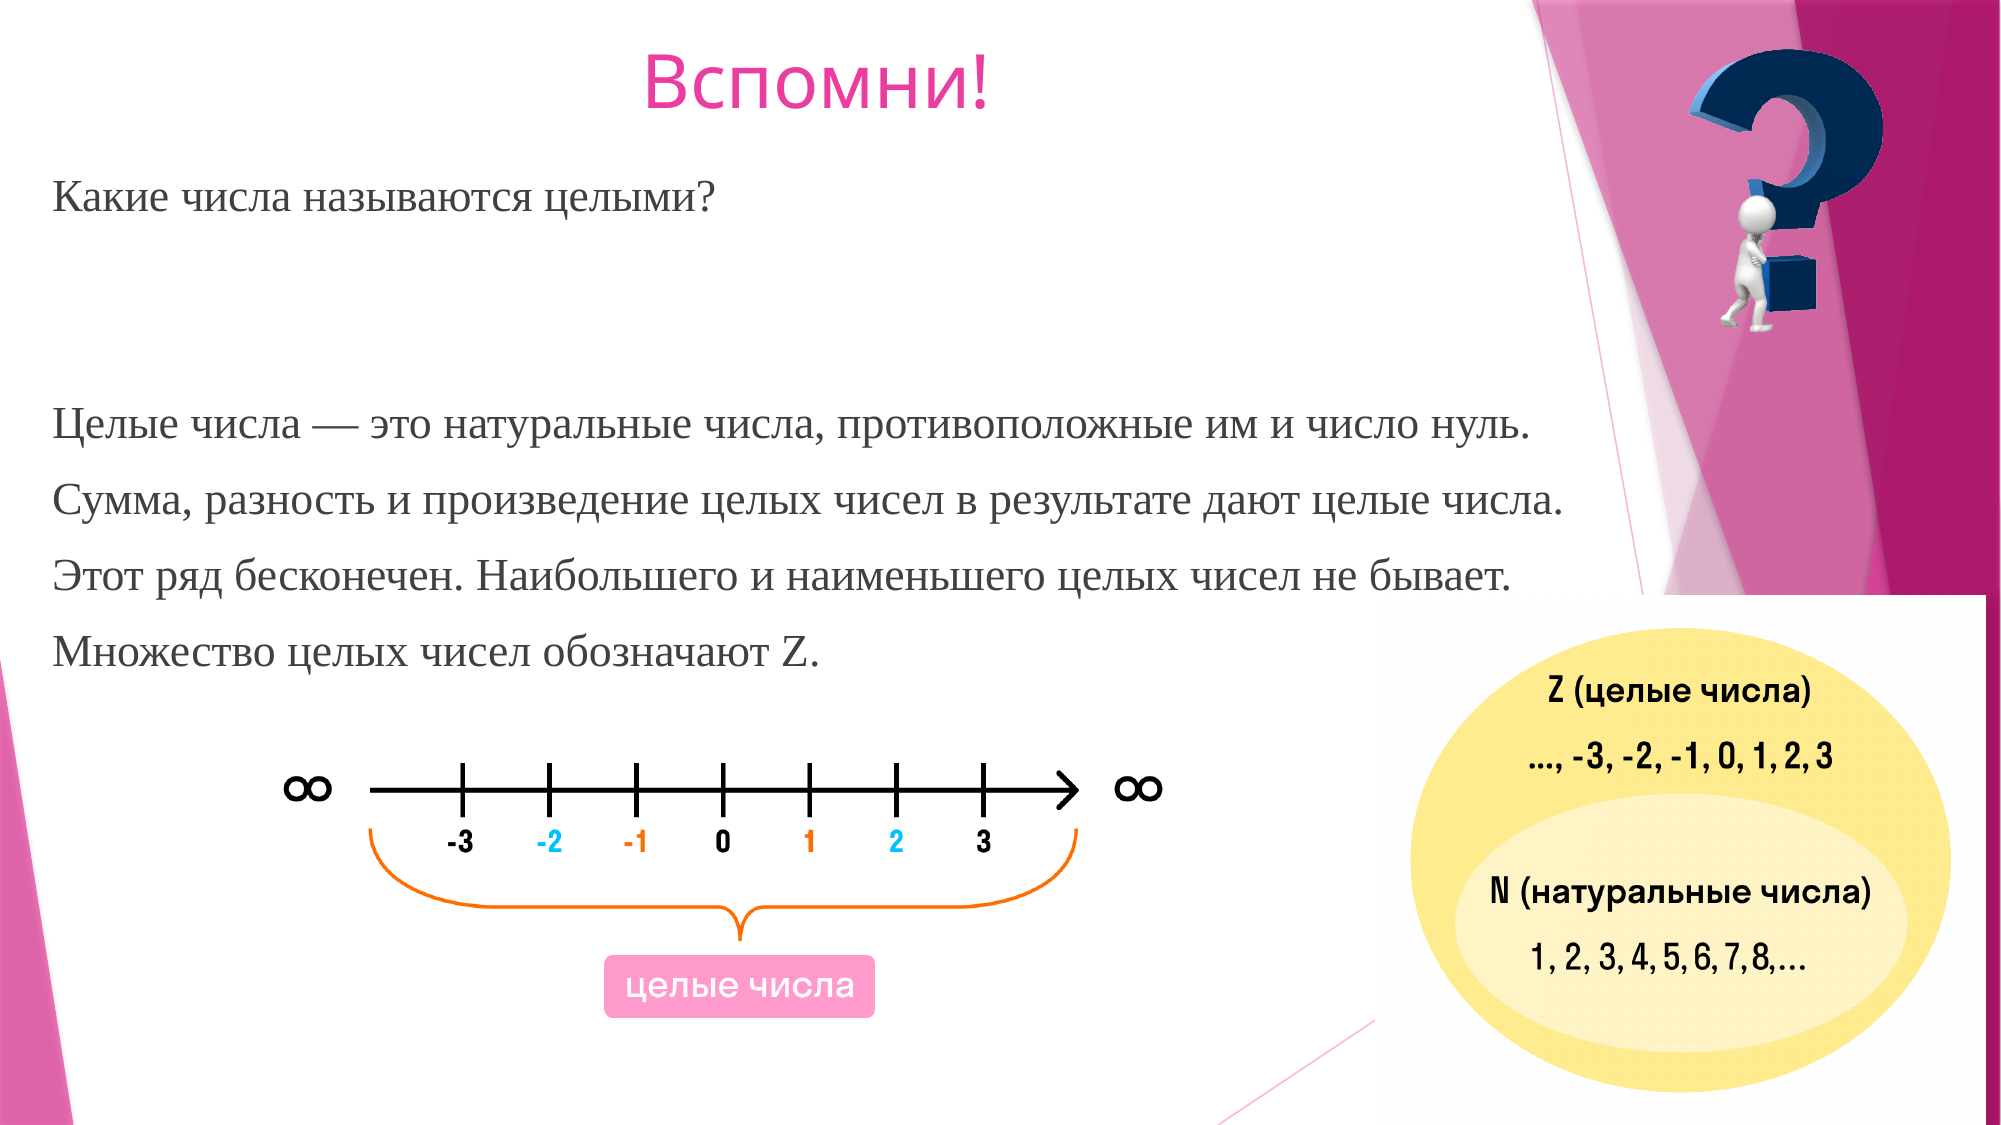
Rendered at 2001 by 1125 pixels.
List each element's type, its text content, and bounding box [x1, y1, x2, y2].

list Какие числа называются целыми? Целые числа — это натуральные числа, противоположные им и число нуль. Сумма, разность и произведение целых чисел в результате дают целые числа. Этот ряд бесконечен. Наибольшего и наименьшего целых чисел не бывает. Множество целых чисел обозначают Z. [37, 157, 1595, 974]
picture [225, 696, 1220, 1060]
picture [1654, 40, 1909, 358]
title Вспомни! [111, 26, 1522, 157]
picture [1375, 595, 1986, 1125]
